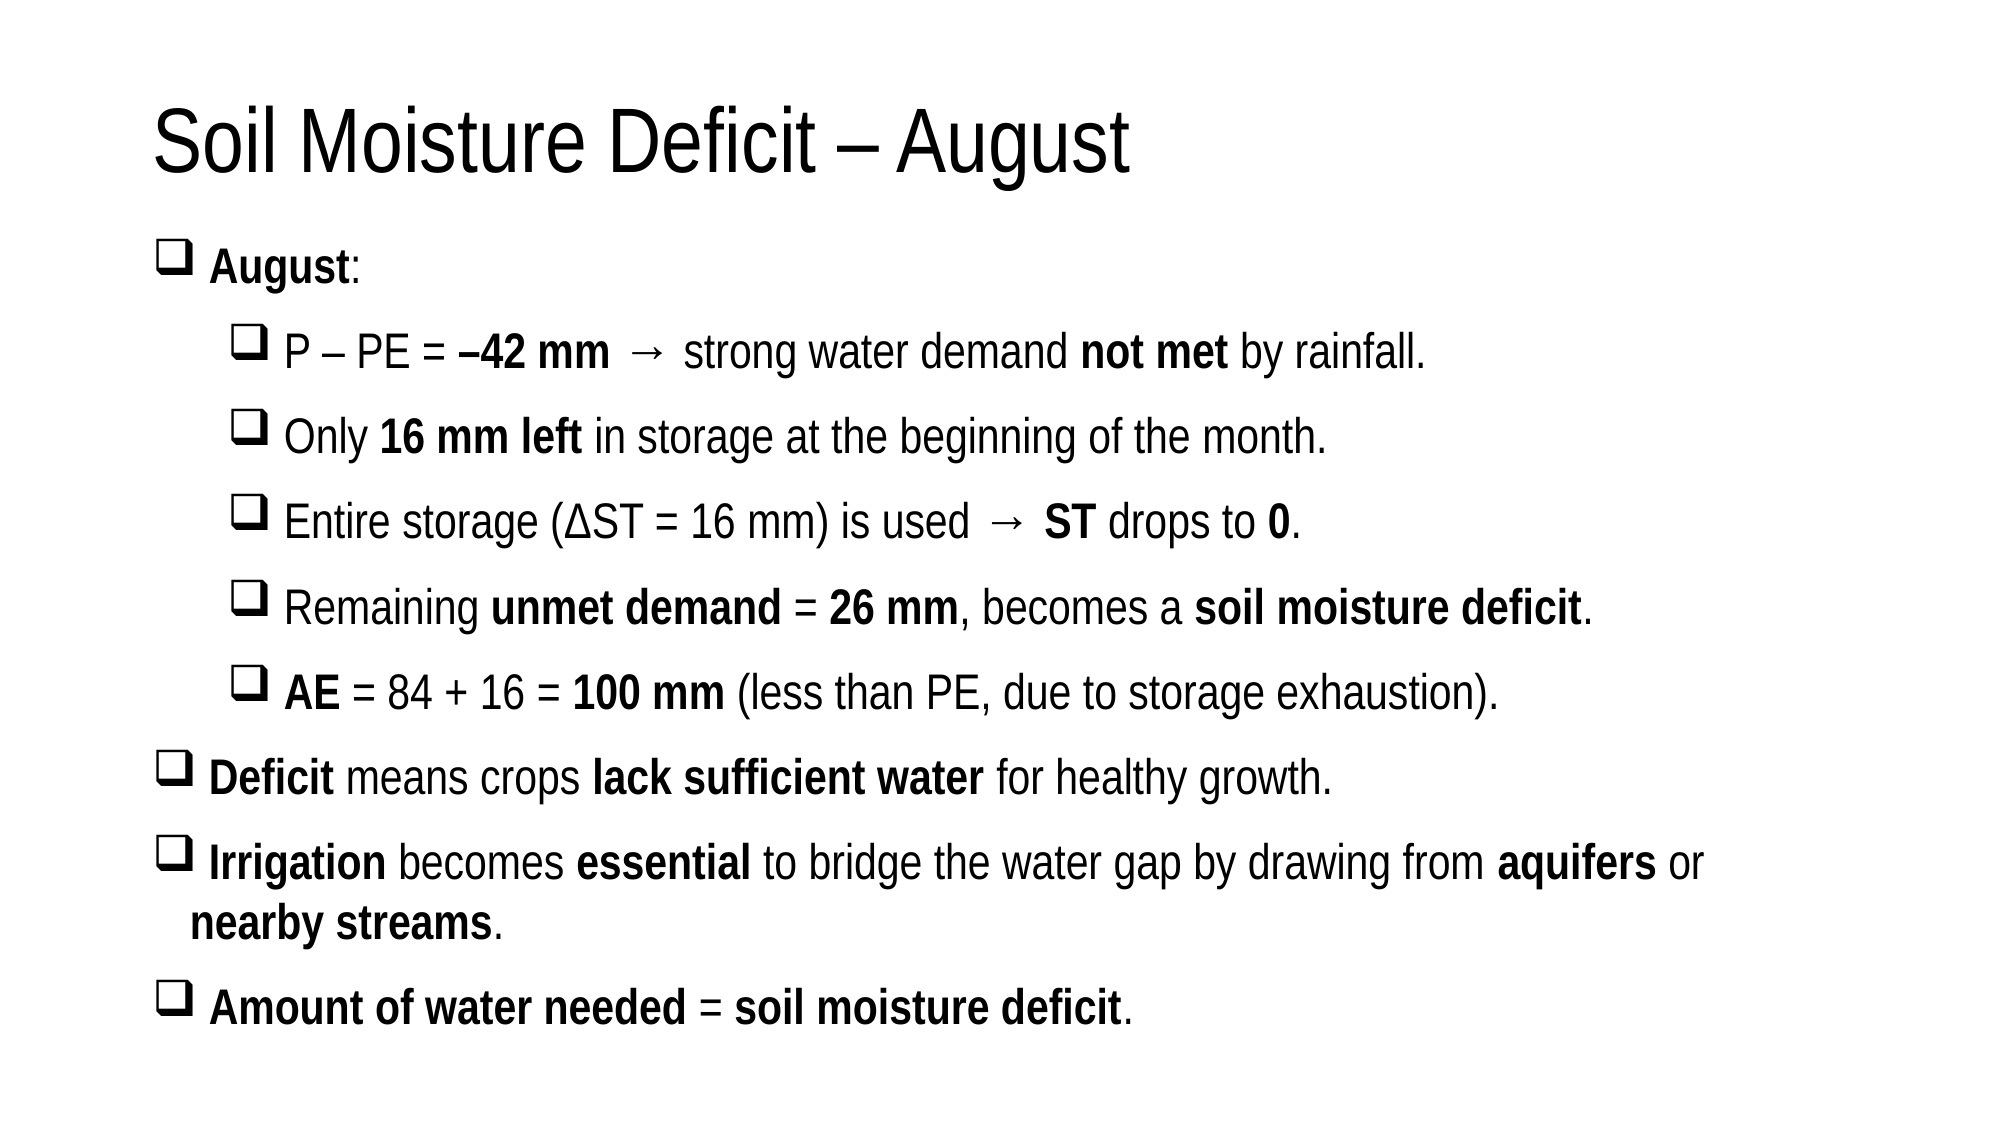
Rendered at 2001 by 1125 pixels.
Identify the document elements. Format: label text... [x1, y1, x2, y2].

title Soil Moisture Deficit – August [137, 59, 1863, 227]
list August: P – PE = –42 mm → strong water demand not met by rainfall. Only 16 mm left in storage at the beginning of the month. Entire storage (ΔST = 16 mm) is used → ST drops to 0. Remaining unmet demand = 26 mm, becomes a soil moisture deficit. AE = 84 + 16 = 100 mm (less than PE, due to storage exhaustion). Deficit means crops lack sufficient water for healthy growth. Irrigation becomes essential to bridge the water gap by drawing from aquifers or nearby streams. Amount of water needed = soil moisture deficit. [137, 226, 1762, 1031]
